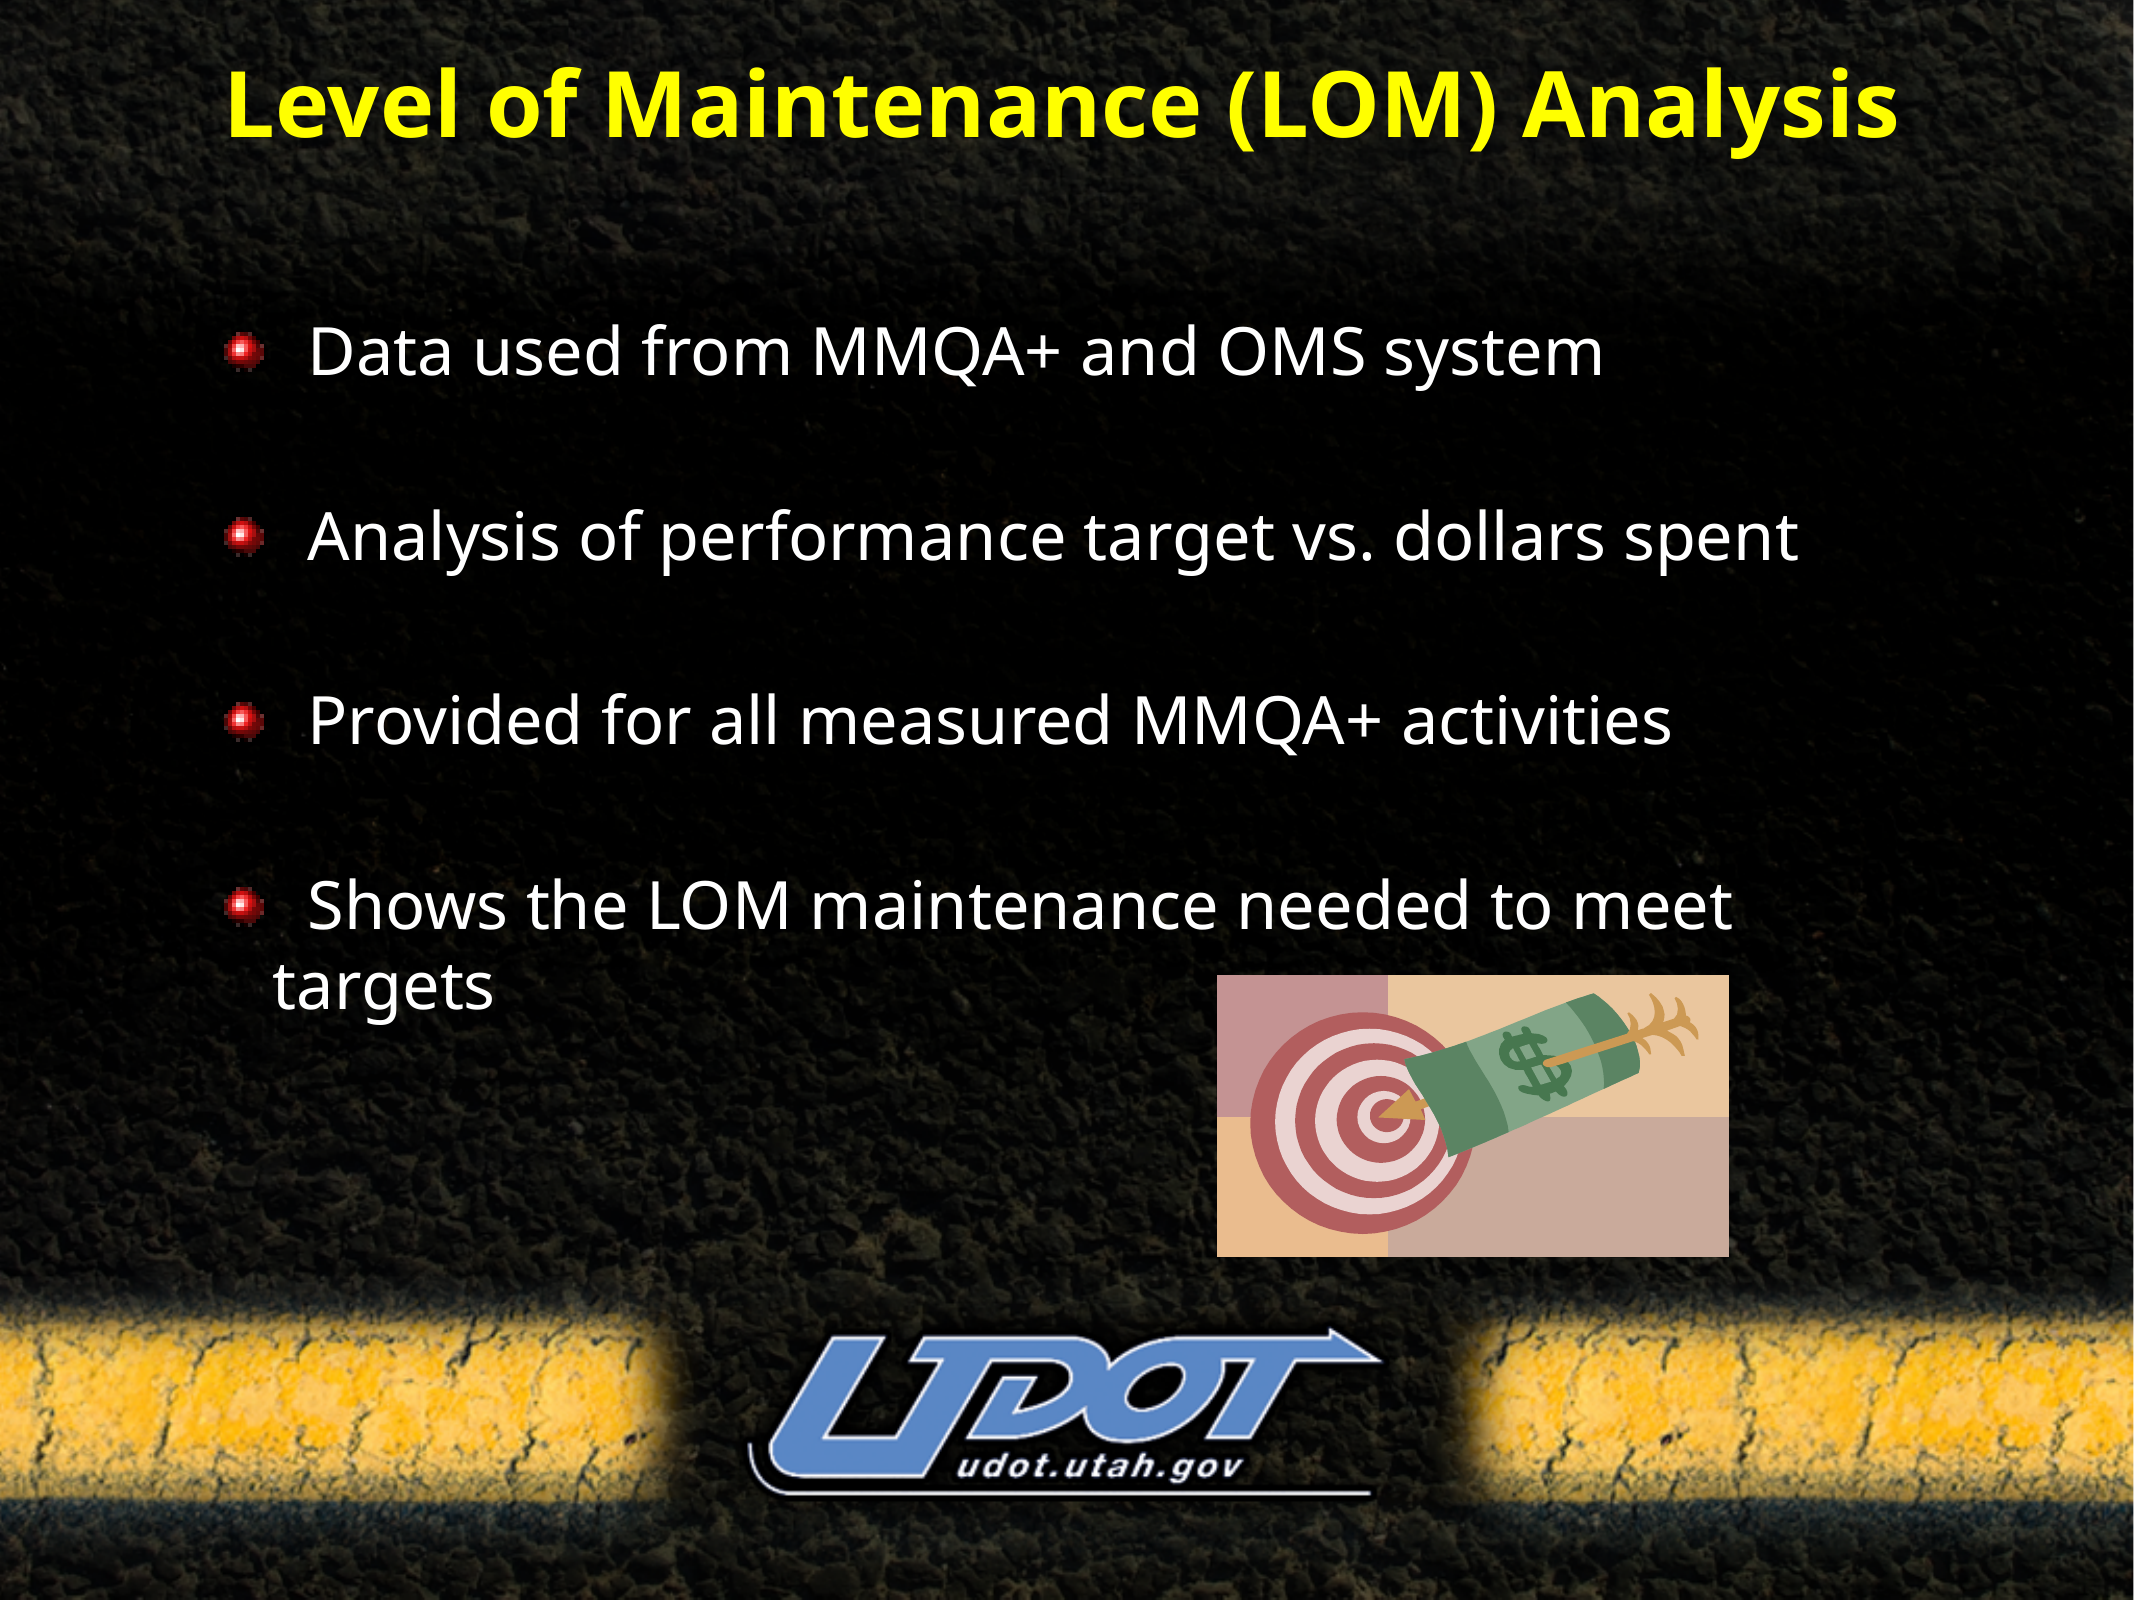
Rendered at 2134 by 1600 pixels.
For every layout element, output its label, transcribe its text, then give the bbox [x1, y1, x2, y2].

title Level of Maintenance (LOM) Analysis [203, 36, 1922, 176]
picture [0, 0, 2134, 1600]
list Data used from MMQA+ and OMS system Analysis of performance target vs. dollars spent Provided for all measured MMQA+ activities Shows the LOM maintenance needed to meet targets [207, 299, 1926, 1176]
